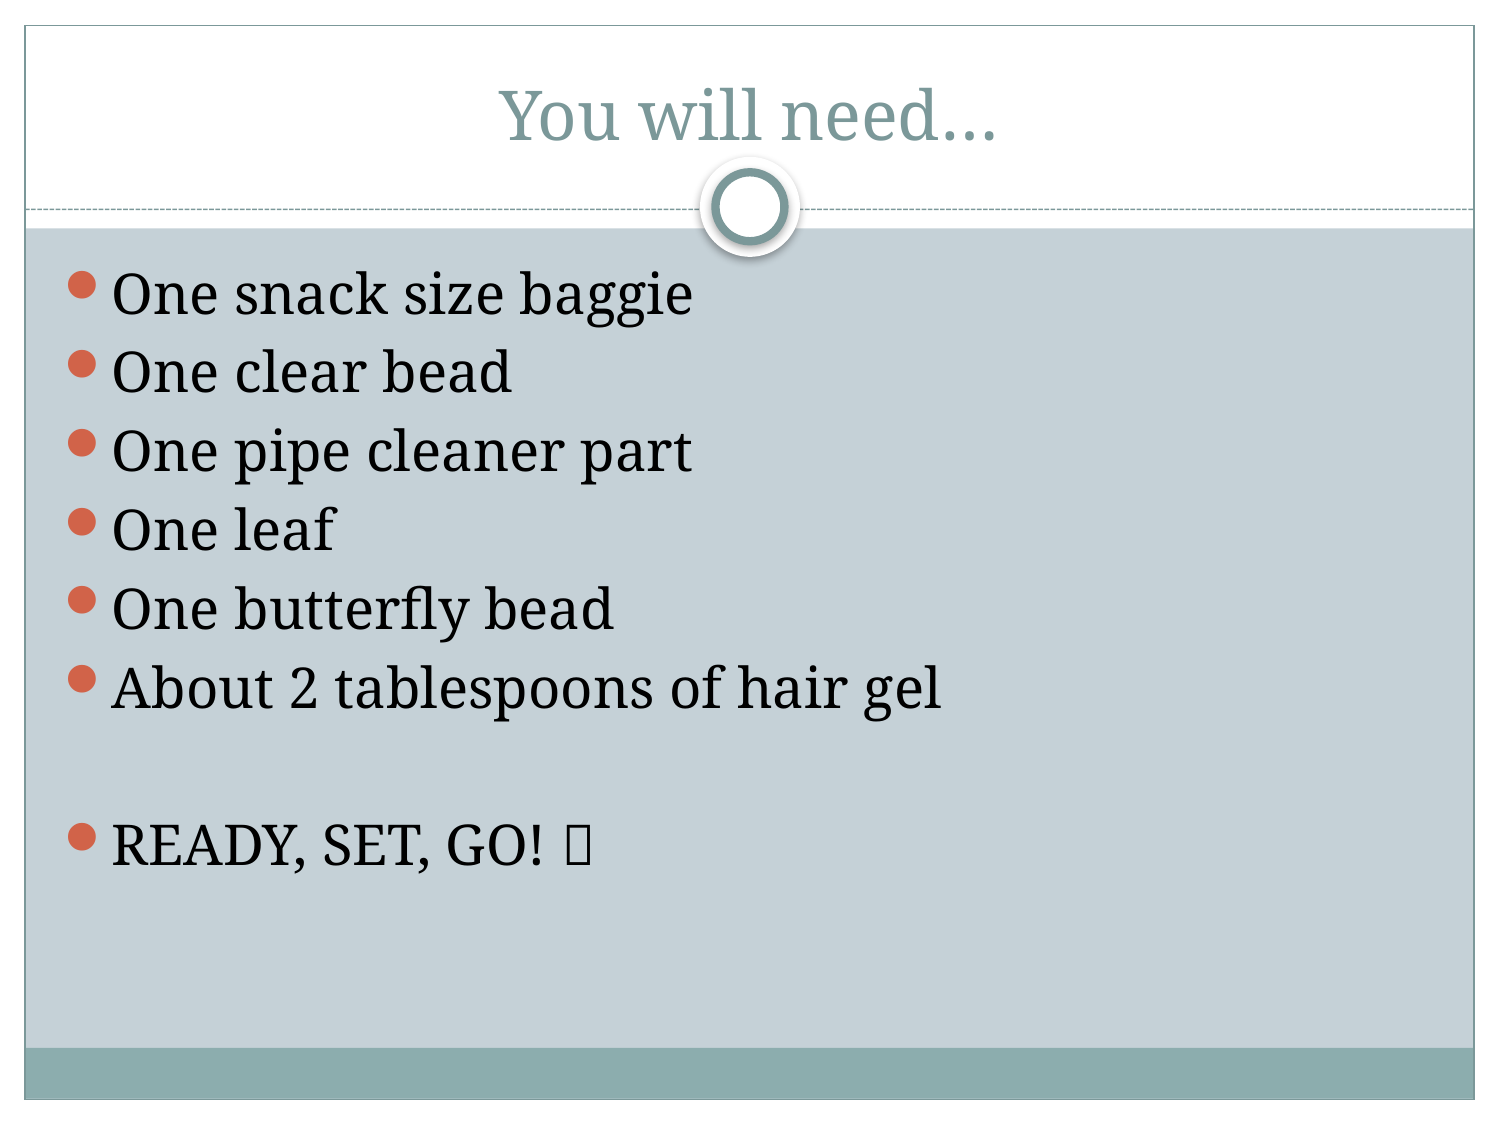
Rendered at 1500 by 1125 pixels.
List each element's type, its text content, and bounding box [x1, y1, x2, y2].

list One snack size baggie One clear bead One pipe cleaner part One leaf One butterfly bead About 2 tablespoons of hair gel READY, SET, GO!  [49, 250, 1445, 1001]
title You will need… [49, 37, 1450, 162]
